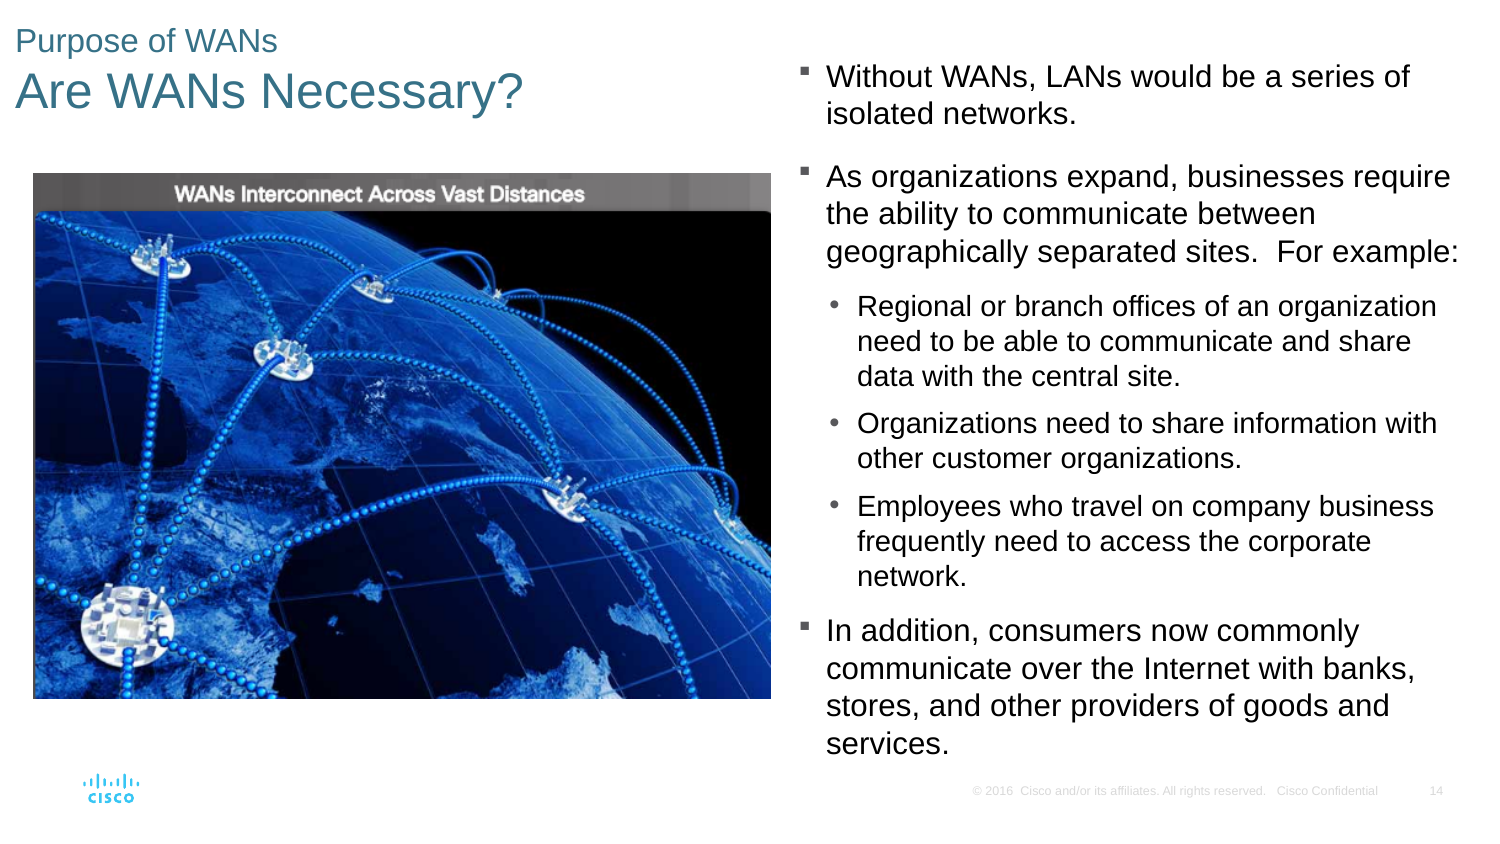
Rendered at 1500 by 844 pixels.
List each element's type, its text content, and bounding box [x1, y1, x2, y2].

list Without WANs, LANs would be a series of isolated networks. As organizations expand, businesses require the ability to communicate between geographically separated sites. For example: Regional or branch offices of an organization need to be able to communicate and share data with the central site. Organizations need to share information with other customer organizations. Employees who travel on company business frequently need to access the corporate network. In addition, consumers now commonly communicate over the Internet with banks, stores, and other providers of goods and services. [783, 48, 1492, 777]
picture [33, 173, 771, 699]
title Purpose of WANs Are WANs Necessary? [0, 6, 847, 131]
